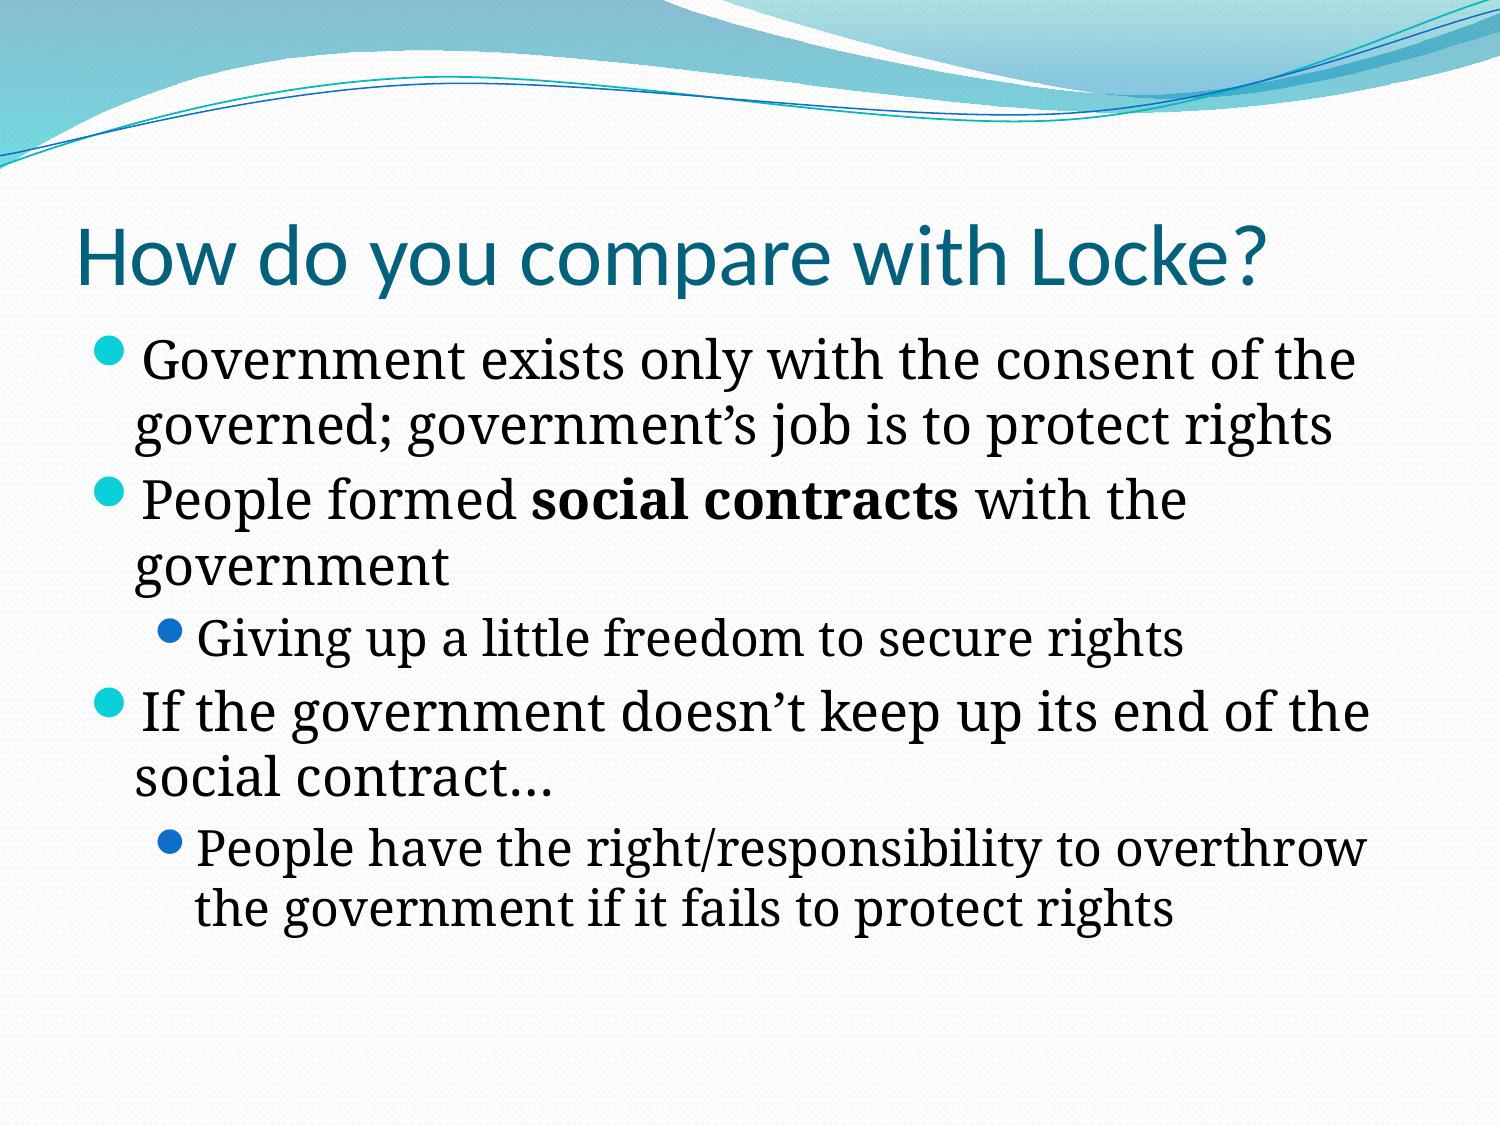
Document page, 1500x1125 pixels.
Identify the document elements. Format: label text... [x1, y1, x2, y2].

title How do you compare with Locke? [75, 115, 1425, 303]
list Government exists only with the consent of the governed; government’s job is to protect rights People formed social contracts with the government Giving up a little freedom to secure rights If the government doesn’t keep up its end of the social contract… People have the right/responsibility to overthrow the government if it fails to protect rights [75, 317, 1425, 1038]
